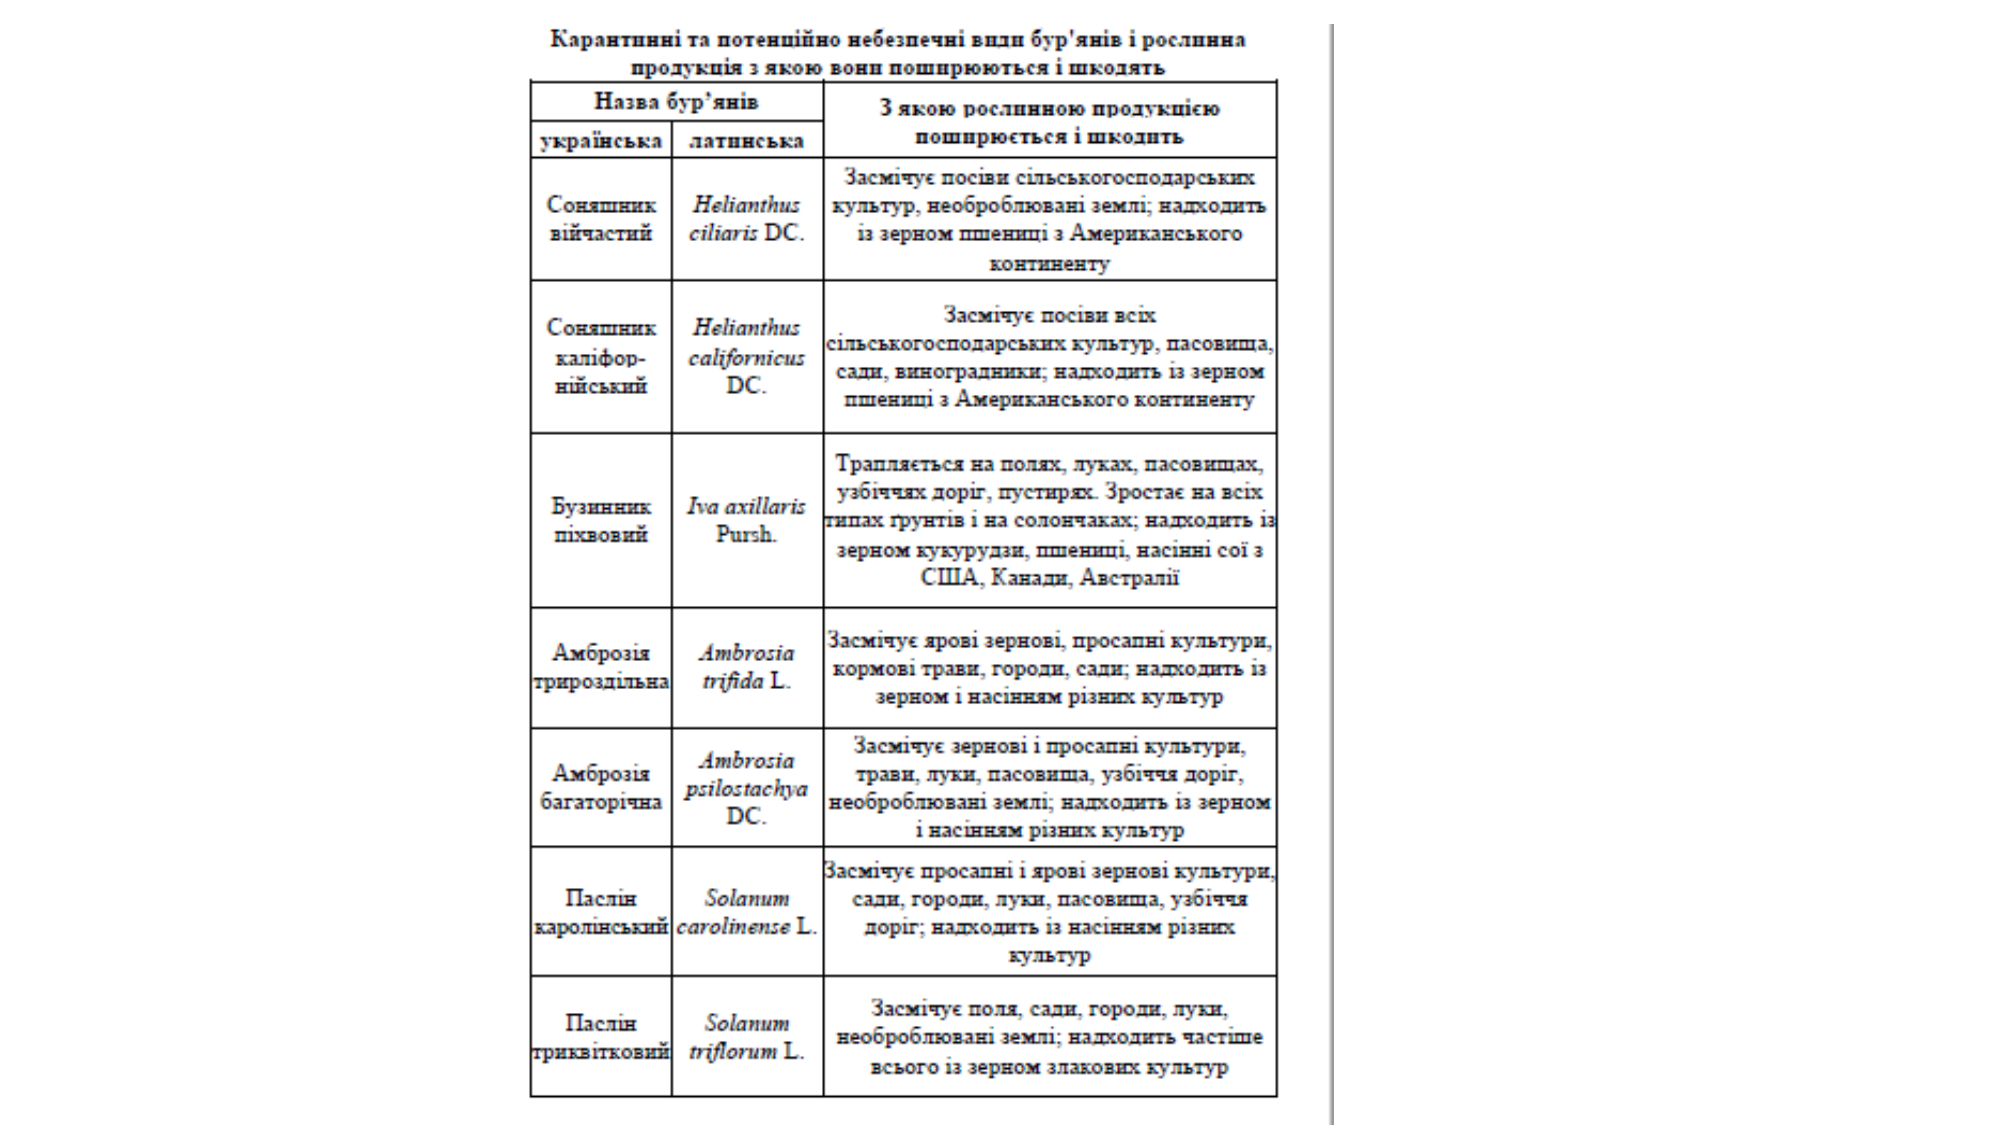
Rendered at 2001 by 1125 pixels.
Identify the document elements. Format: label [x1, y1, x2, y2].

list [501, 24, 1334, 1125]
